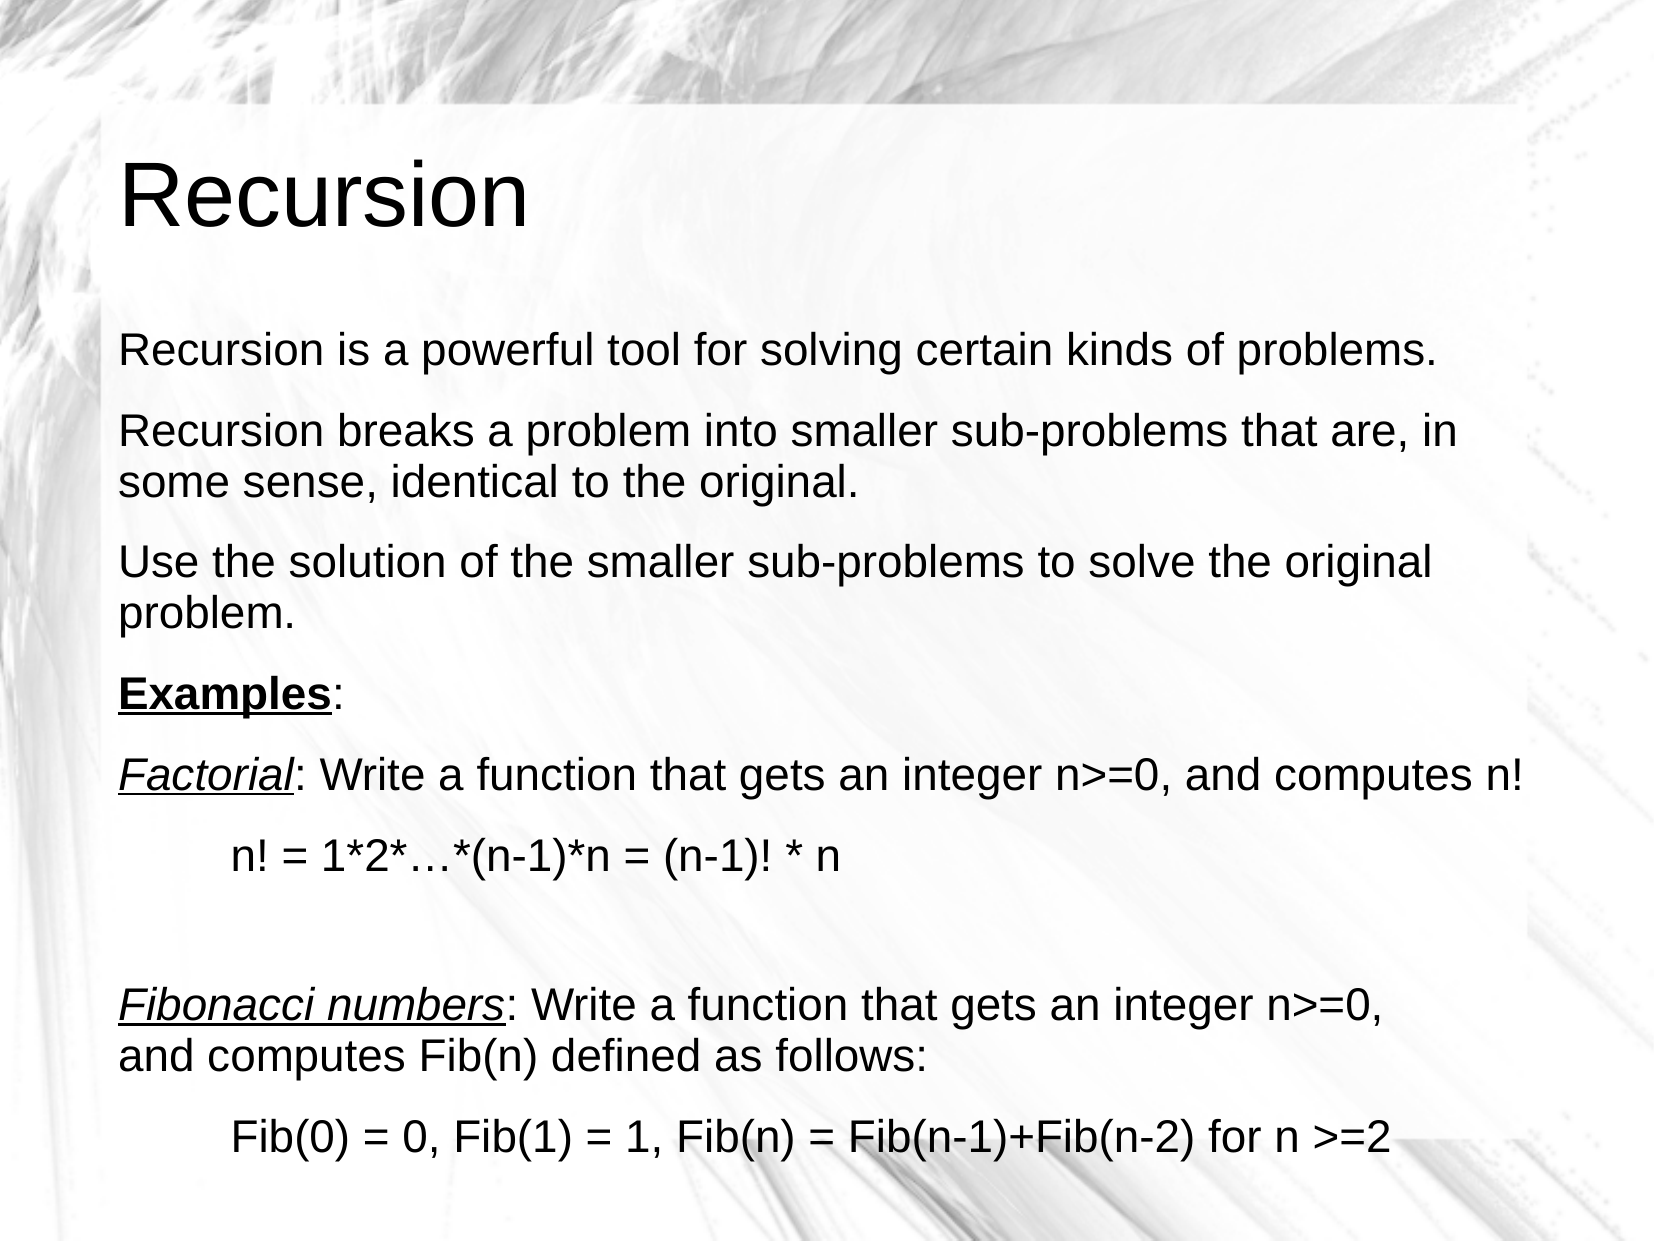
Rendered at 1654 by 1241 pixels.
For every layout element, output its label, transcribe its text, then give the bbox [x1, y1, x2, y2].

text_box Recursion [118, 93, 1535, 299]
list Recursion is a powerful tool for solving certain kinds of problems. Recursion breaks a problem into smaller sub-problems that are, in some sense, identical to the original. Use the solution of the smaller sub-problems to solve the original problem. Examples: Factorial: Write a function that gets an integer n>=0, and computes n! n! = 1*2*…*(n-1)*n = (n-1)! * n Fibonacci numbers: Write a function that gets an integer n>=0, and computes Fib(n) defined as follows: Fib(0) = 0, Fib(1) = 1, Fib(n) = Fib(n-1)+Fib(n-2) for n >=2 [118, 319, 1571, 1180]
picture [0, 0, 1654, 1241]
